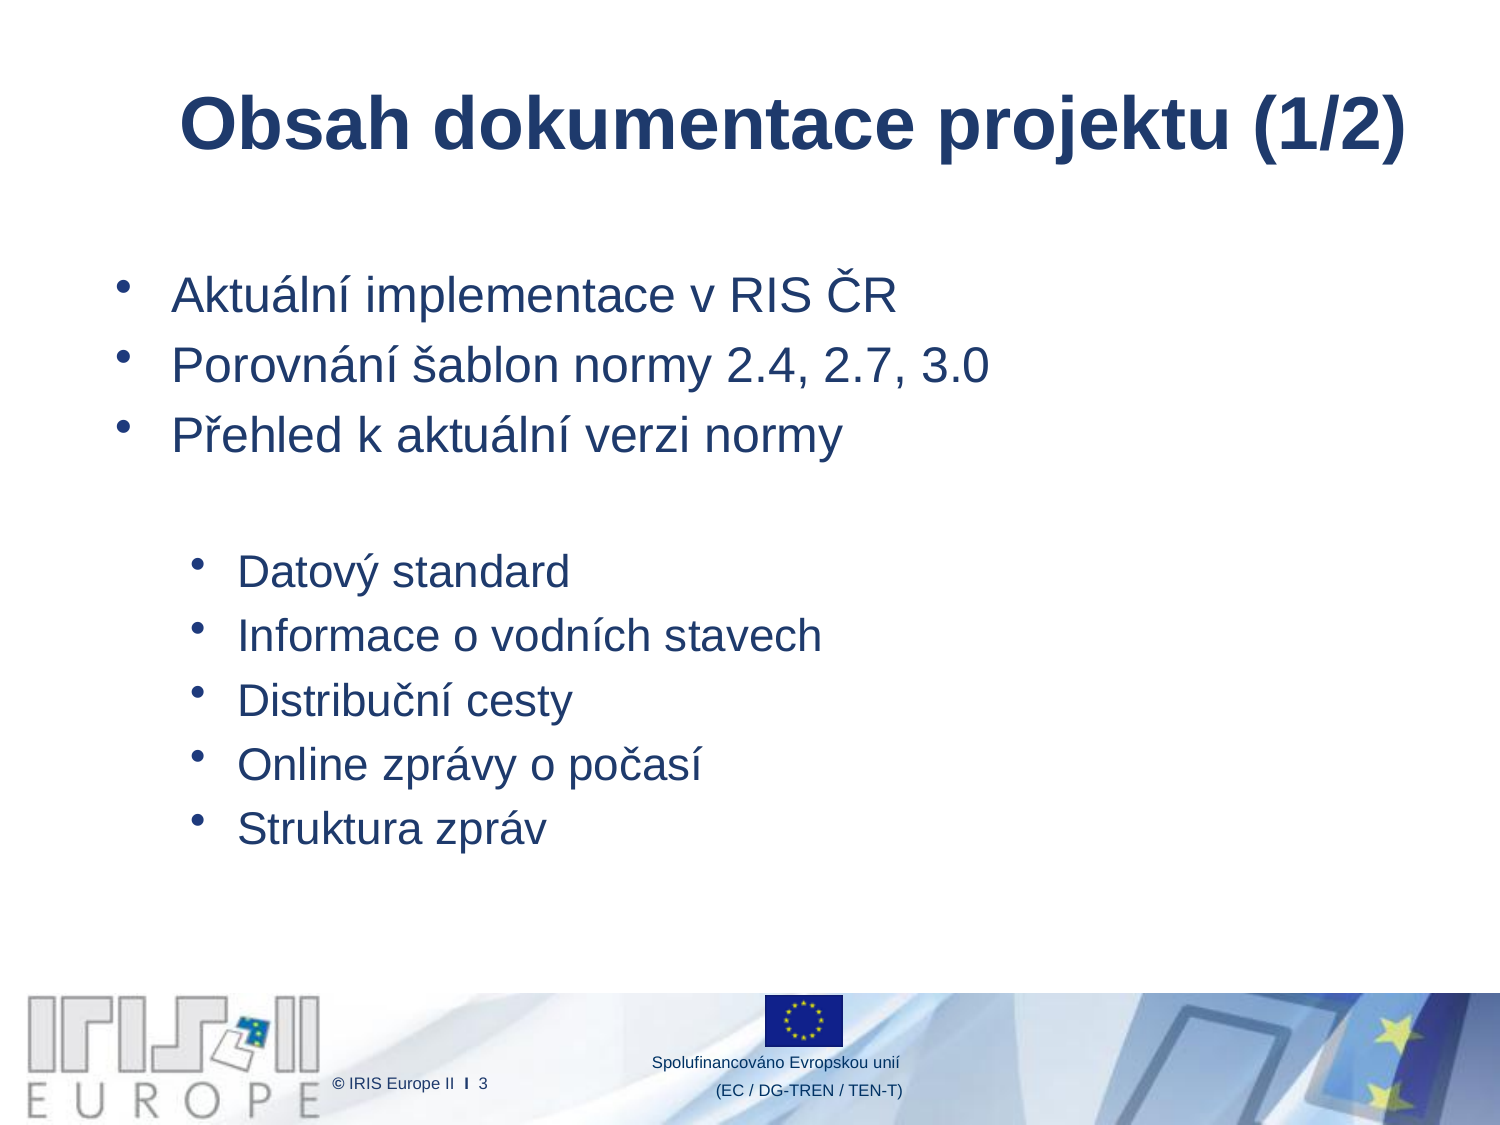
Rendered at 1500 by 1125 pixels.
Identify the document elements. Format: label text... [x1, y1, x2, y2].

title Obsah dokumentace projektu (1/2) [124, 66, 1424, 173]
picture [0, 993, 1500, 1125]
list Aktuální implementace v RIS ČR Porovnání šablon normy 2.4, 2.7, 3.0 Přehled k aktuální verzi normy Datový standard Informace o vodních stavech Distribuční cesty Online zprávy o počasí Struktura zpráv [100, 255, 1402, 941]
